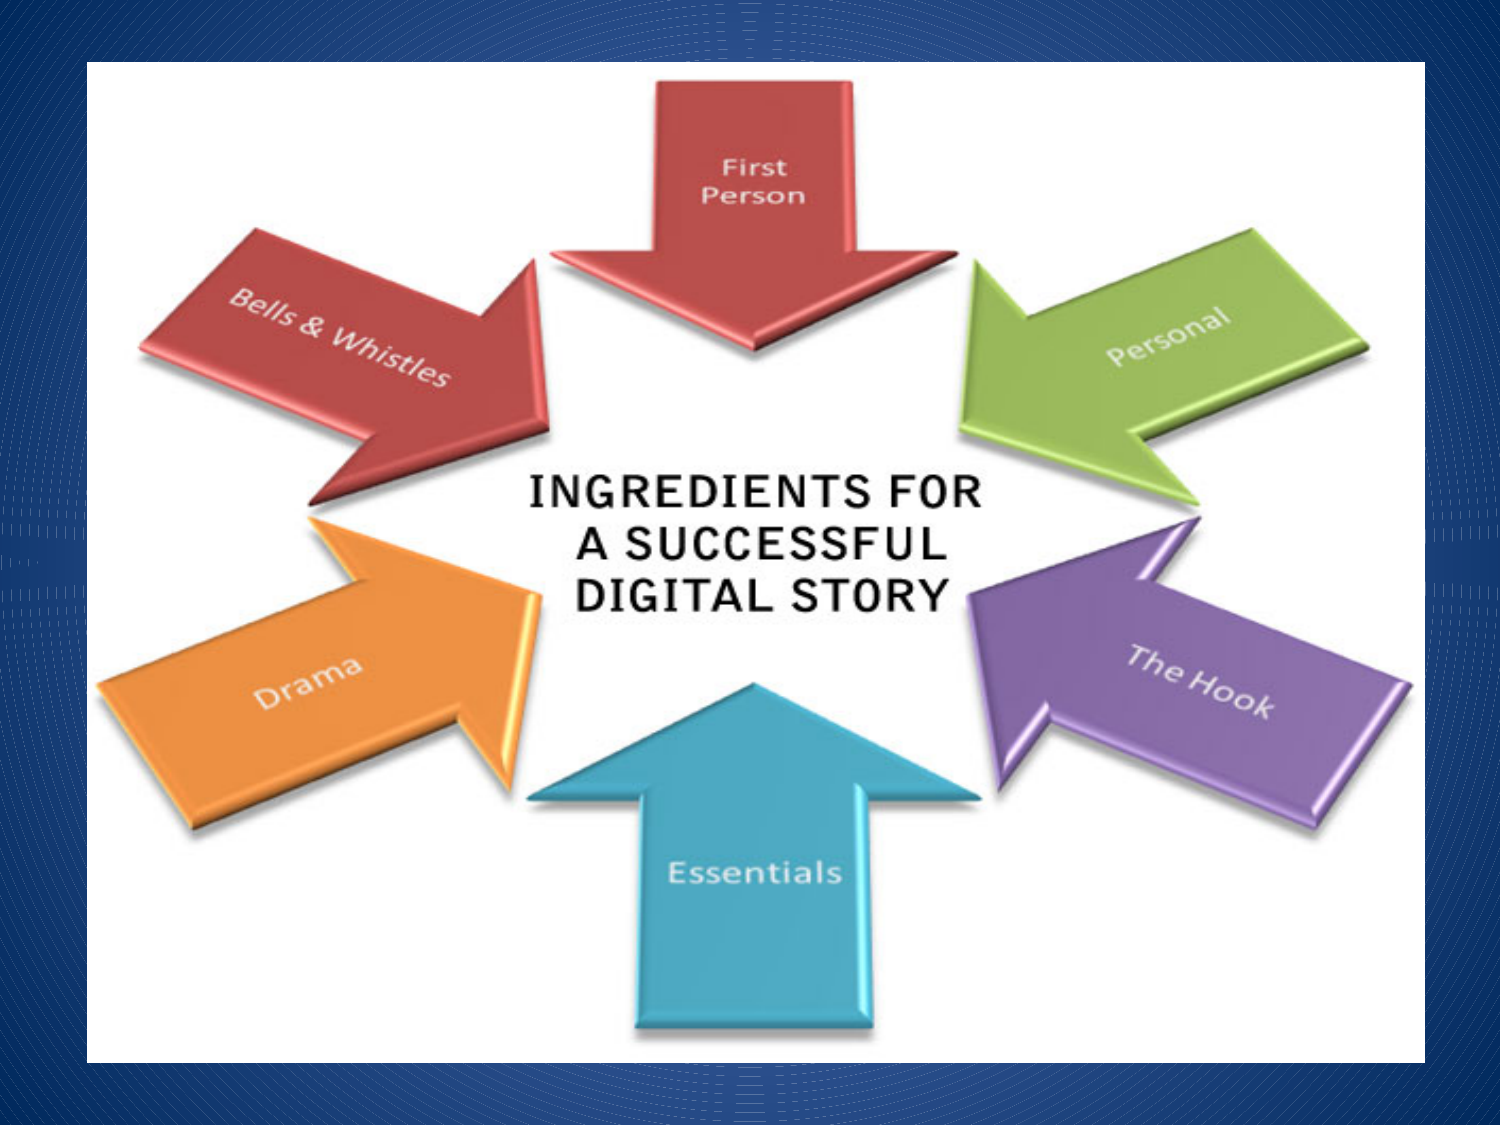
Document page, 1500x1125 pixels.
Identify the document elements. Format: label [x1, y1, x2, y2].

picture [87, 62, 1426, 1063]
